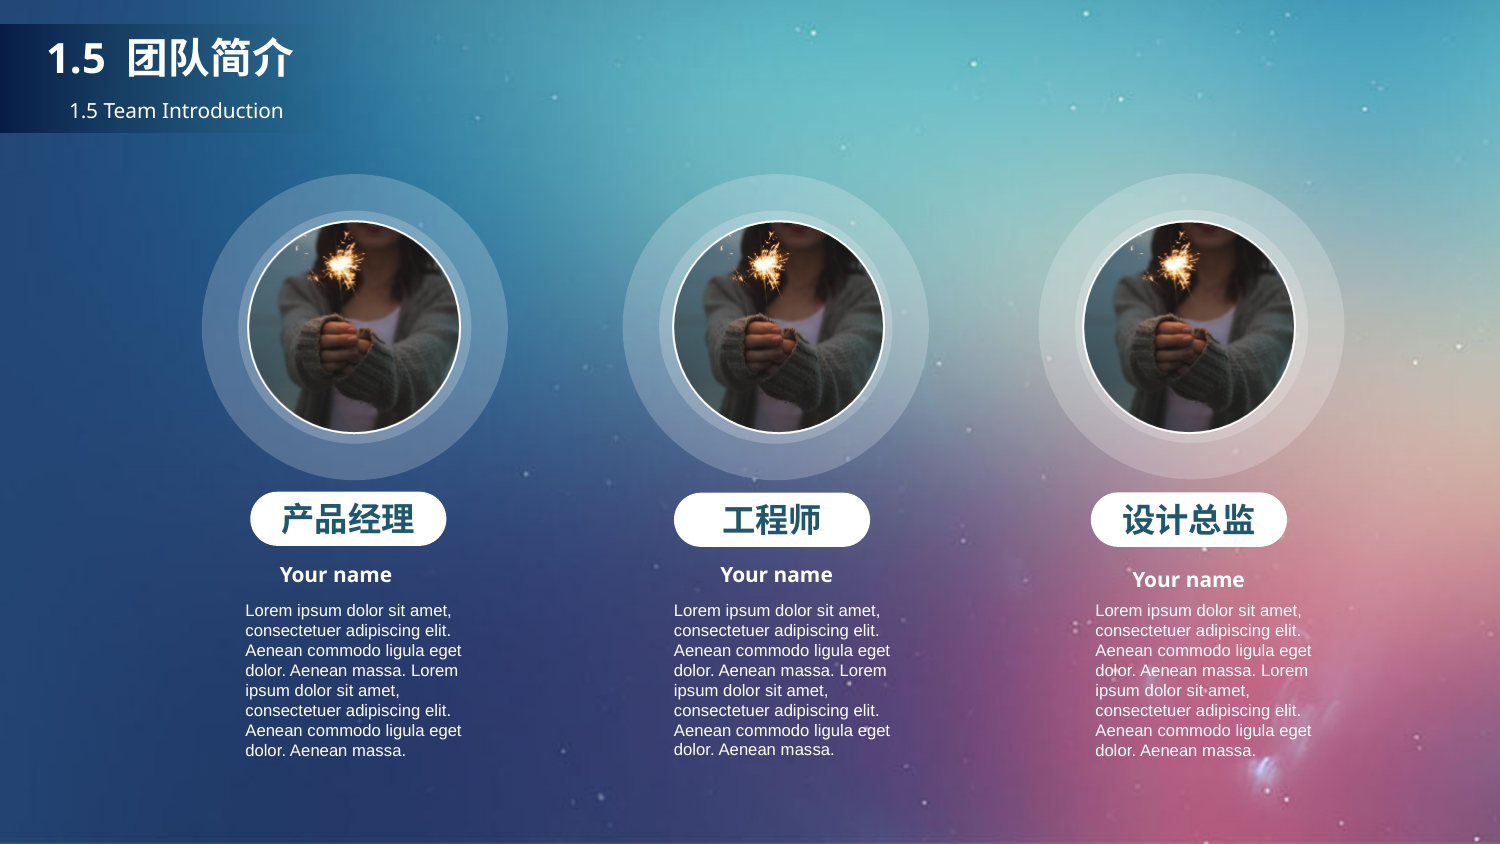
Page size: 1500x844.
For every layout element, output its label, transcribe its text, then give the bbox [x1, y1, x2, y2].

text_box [201, 173, 509, 481]
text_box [673, 491, 871, 548]
text_box 1.5 团队简介 [31, 24, 309, 90]
text_box [0, 24, 349, 133]
text_box Your name [265, 555, 408, 595]
text_box 1.5 Team Introduction [54, 90, 299, 131]
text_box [1038, 173, 1345, 480]
text_box Lorem ipsum dolor sit amet, consectetuer adipiscing elit. Aenean commodo ligula eget dolor. Aenean massa. Lorem ipsum dolor sit amet, consectetuer adipiscing elit. Aenean commodo ligula eget dolor. Aenean massa. [1080, 592, 1332, 767]
text_box Your name [1117, 558, 1260, 599]
text_box Lorem ipsum dolor sit amet, consectetuer adipiscing elit. Aenean commodo ligula eget dolor. Aenean massa. Lorem ipsum dolor sit amet, consectetuer adipiscing elit. Aenean commodo ligula eget dolor. Aenean massa. [230, 592, 482, 767]
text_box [250, 490, 447, 547]
text_box Your name [705, 556, 848, 595]
text_box Lorem ipsum dolor sit amet, consectetuer adipiscing elit. Aenean commodo ligula eget dolor. Aenean massa. Lorem ipsum dolor sit amet, consectetuer adipiscing elit. Aenean commodo ligula eget dolor. Aenean massa. [659, 592, 910, 767]
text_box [1090, 491, 1288, 548]
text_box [622, 173, 930, 481]
picture [0, 0, 1500, 844]
